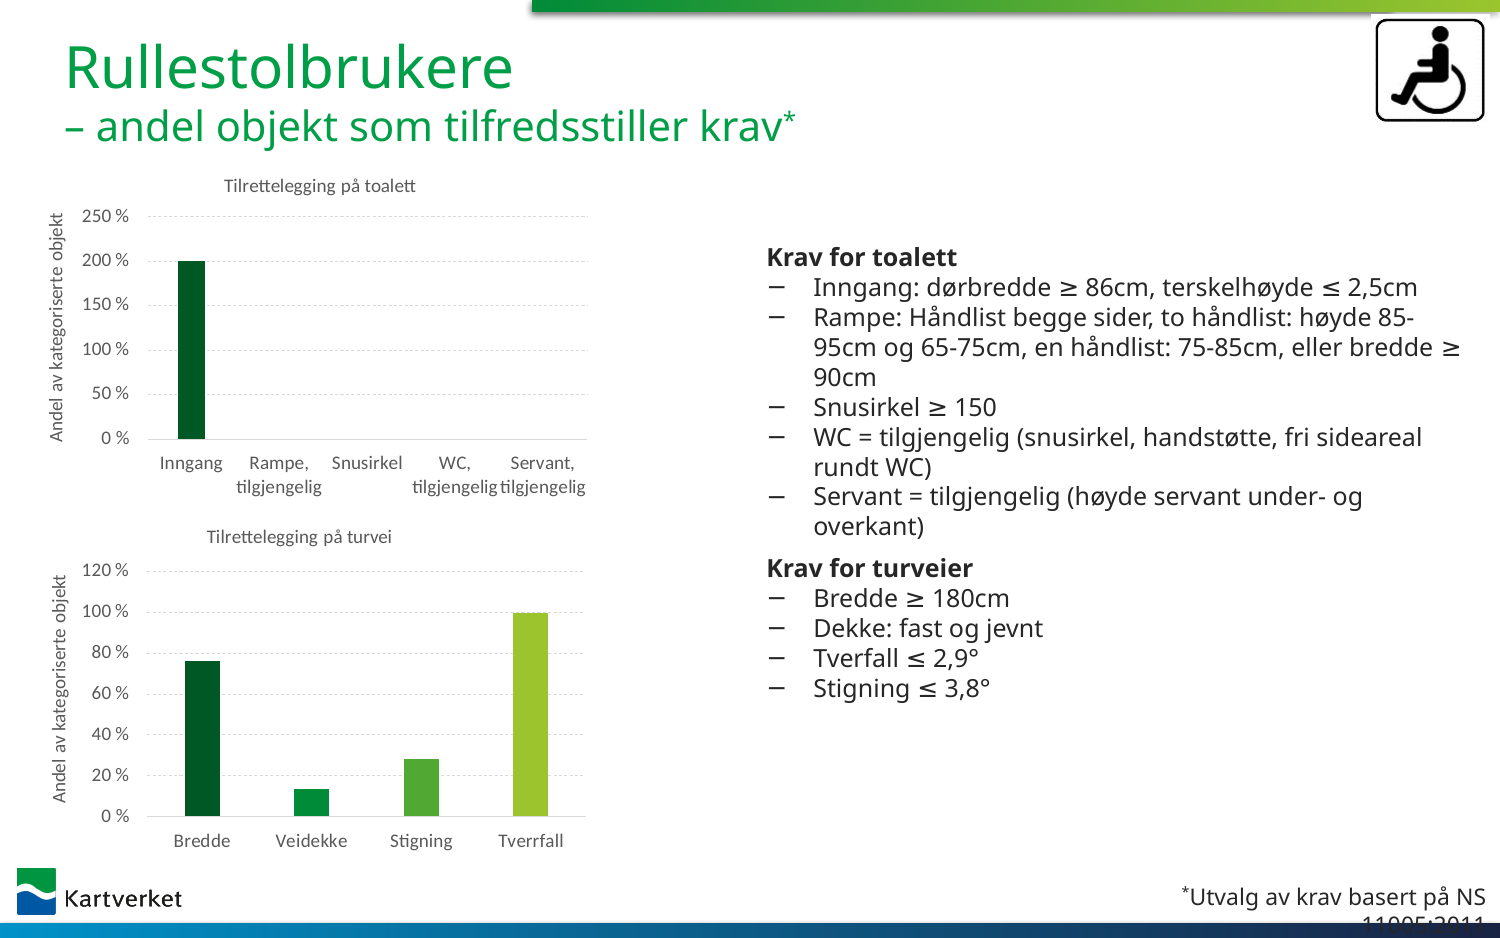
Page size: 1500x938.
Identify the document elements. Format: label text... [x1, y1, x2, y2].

text_box Rullestolbrukere – andel objekt som tilfredsstiller krav* [49, 14, 1431, 158]
text_box Krav for toalett Inngang: dørbredde ≥ 86cm, terskelhøyde ≤ 2,5cm Rampe: Håndlist begge sider, to håndlist: høyde 85-95cm og 65-75cm, en håndlist: 75-85cm, eller bredde ≥ 90cm Snusirkel ≥ 150 WC = tilgjengelig (snusirkel, handstøtte, fri sideareal rundt WC) Servant = tilgjengelig (høyde servant under- og overkant) [751, 234, 1483, 545]
picture [1371, 13, 1491, 127]
text_box *Utvalg av krav basert på NS 11005:2011 [1068, 873, 1500, 938]
picture [41, 520, 597, 859]
text_box Krav for turveier Bredde ≥ 180cm Dekke: fast og jevnt Tverfall ≤ 2,9° Stigning ≤ 3,8° [751, 545, 1483, 710]
picture [41, 166, 598, 505]
